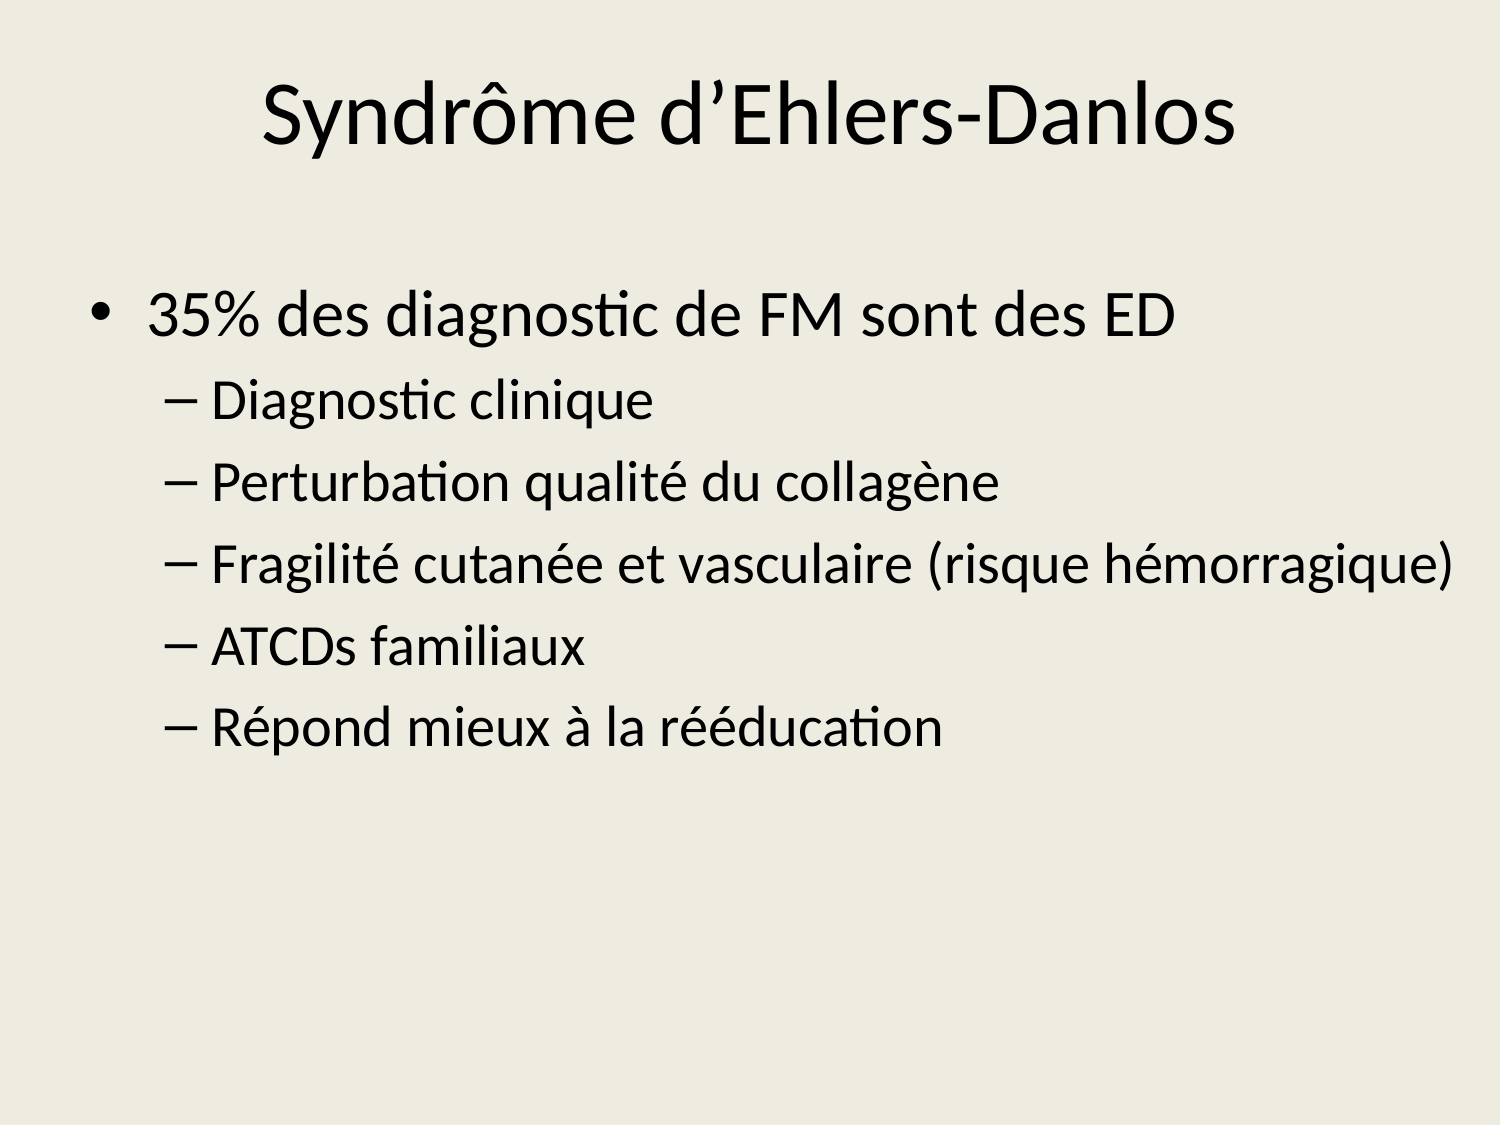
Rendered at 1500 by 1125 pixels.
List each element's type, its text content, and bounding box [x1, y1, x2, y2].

list 35% des diagnostic de FM sont des ED Diagnostic clinique Perturbation qualité du collagène Fragilité cutanée et vasculaire (risque hémorragique) ATCDs familiaux Répond mieux à la rééducation [75, 262, 1500, 1005]
title Syndrôme d’Ehlers-Danlos [75, 45, 1425, 233]
